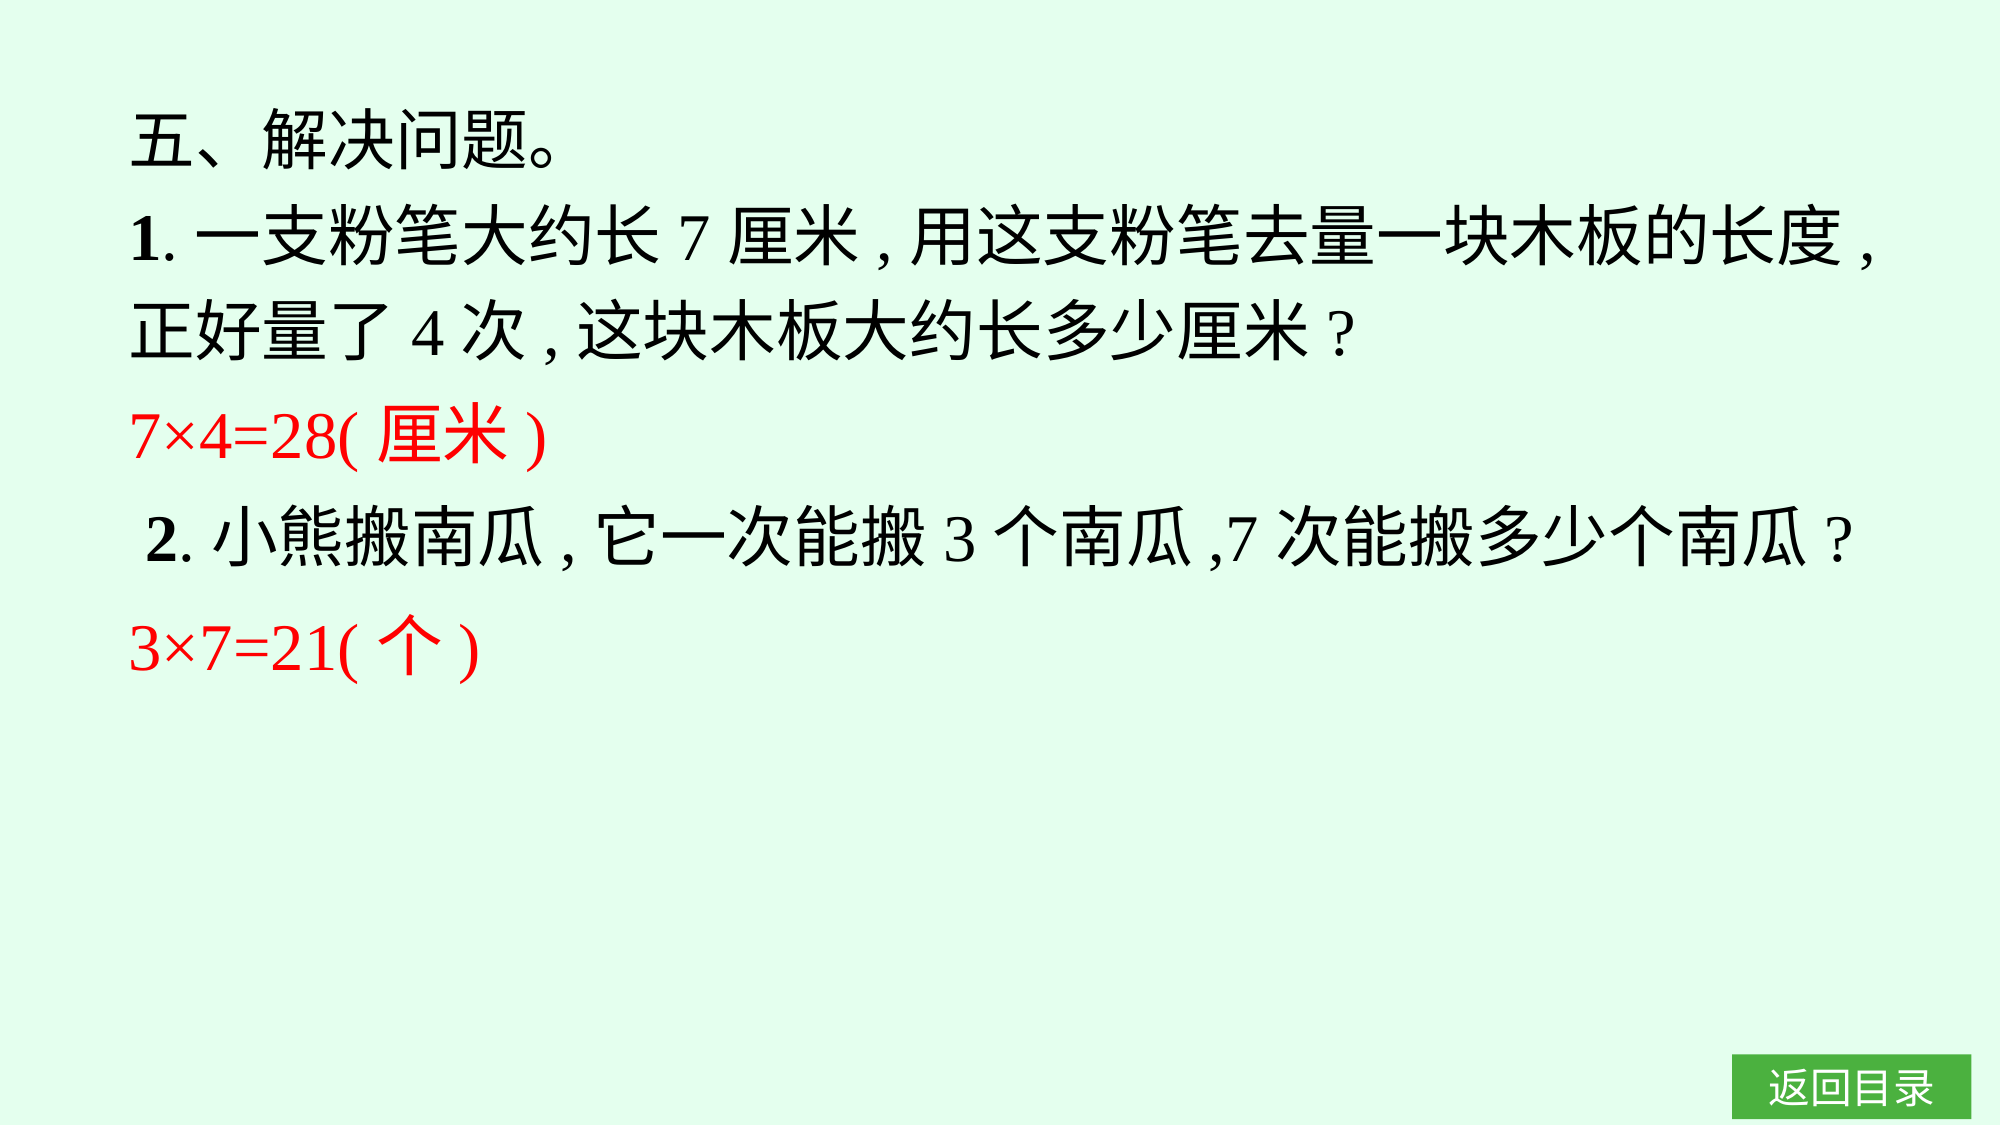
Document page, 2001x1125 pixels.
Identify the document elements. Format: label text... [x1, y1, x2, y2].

text_box 7×4=28(厘米) [113, 368, 563, 480]
text_box 3×7=21(个) [113, 580, 496, 692]
text_box 五、解决问题。 1.一支粉笔大约长7厘米,用这支粉笔去量一块木板的长度,正好量了4次,这块木板大约长多少厘米? [113, 74, 1887, 377]
text_box 2.小熊搬南瓜,它一次能搬3个南瓜,7次能搬多少个南瓜? [130, 471, 1870, 582]
